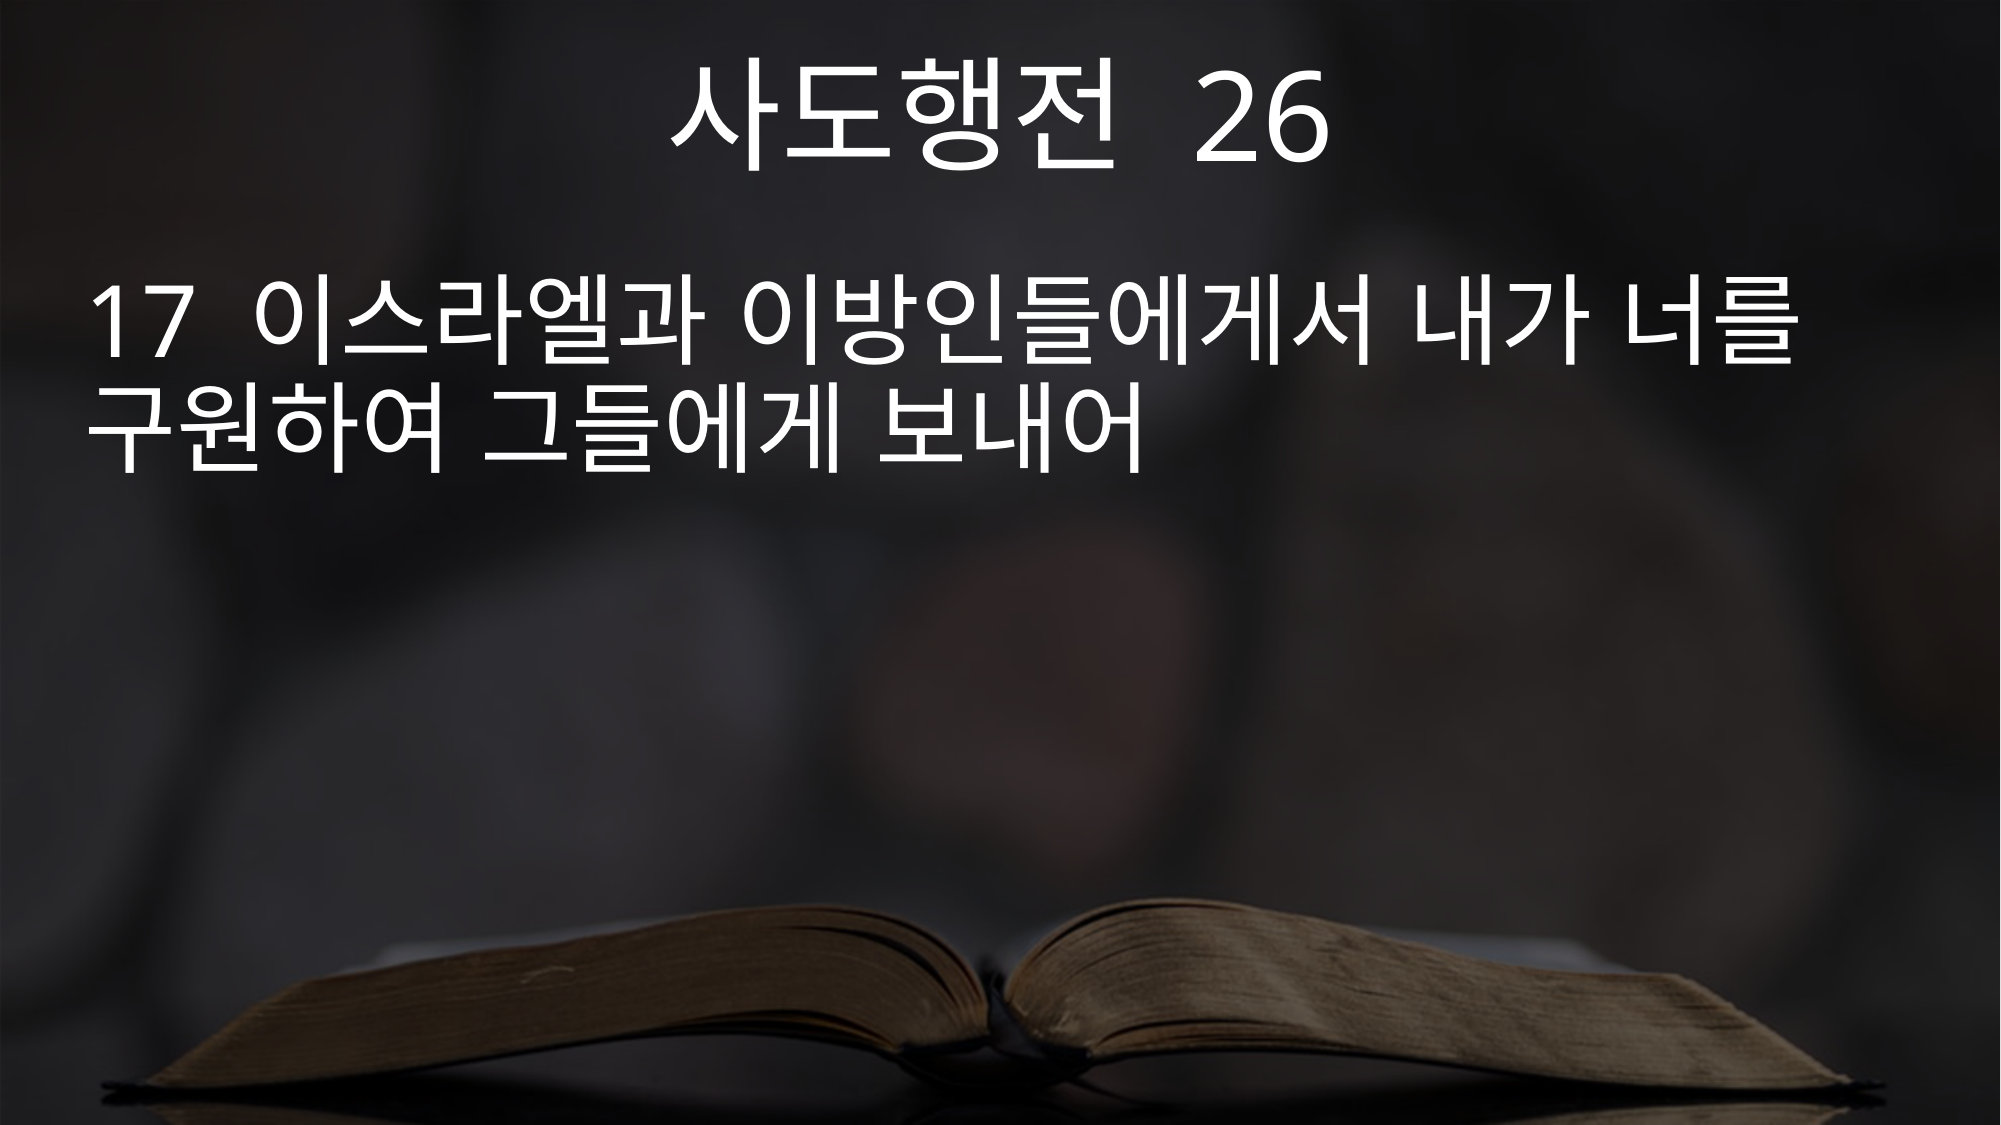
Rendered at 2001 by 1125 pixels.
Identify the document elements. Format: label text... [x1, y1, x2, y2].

picture [0, 0, 2001, 1125]
footer 사도행전 26 [0, 32, 2000, 192]
list 17 이스라엘과 이방인들에게서 내가 너를 구원하여 그들에게 보내어 [69, 263, 1953, 423]
